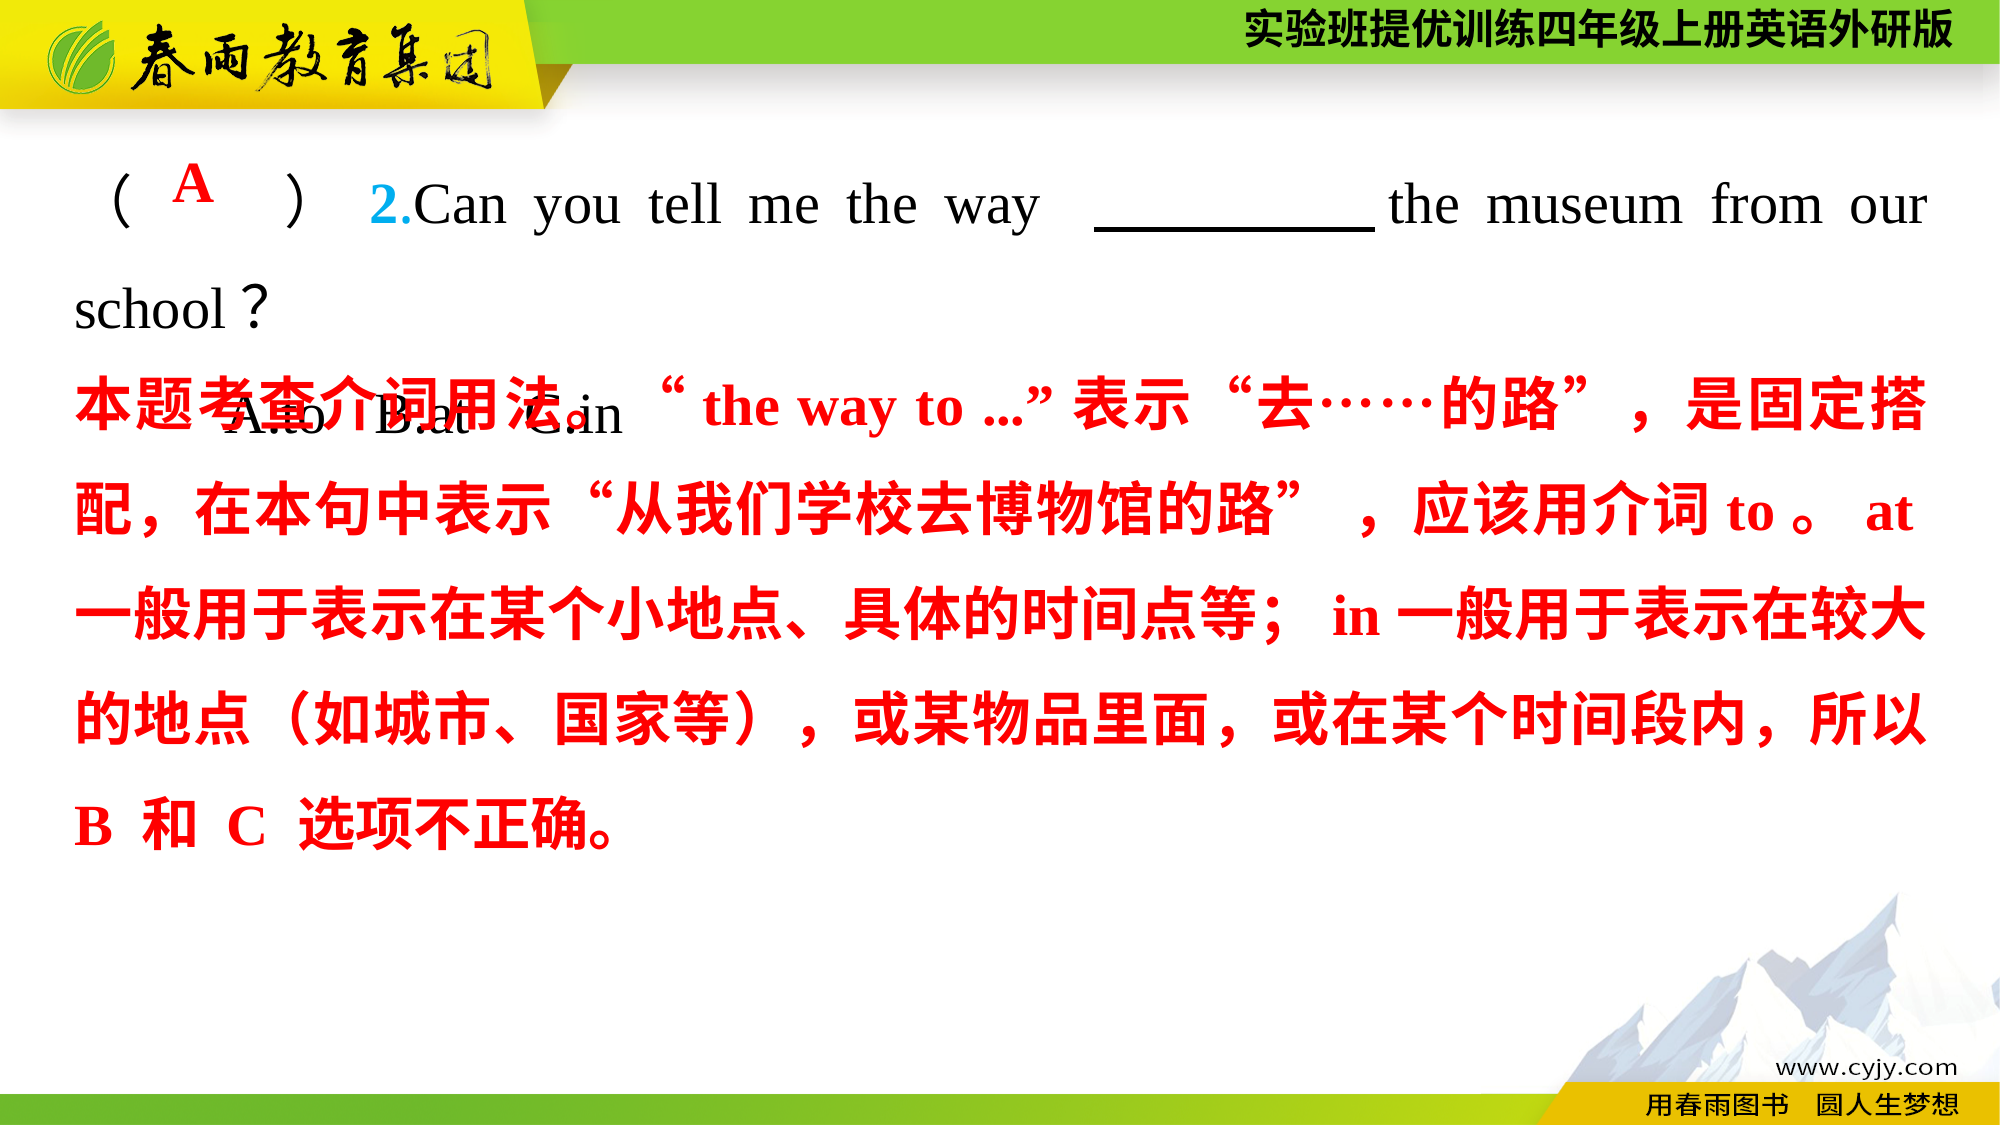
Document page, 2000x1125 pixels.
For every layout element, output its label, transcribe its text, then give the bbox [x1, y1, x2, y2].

text_box A [157, 137, 241, 222]
picture [0, 0, 2000, 1125]
list （ ）2.Can you tell me the way the museum from our school？ A.to B.at C.in [59, 122, 1944, 324]
text_box 本题考查介词用法。“the way to ...”表示“去……的路”，是固定搭配，在本句中表示“从我们学校去博物馆的路” ，应该用介词to。at一般用于表示在某个小地点、具体的时间点等；in一般用于表示在较大的地点（如城市、国家等），或某物品里面，或在某个时间段内，所以 B 和 C 选项不正确。 [59, 324, 1944, 864]
